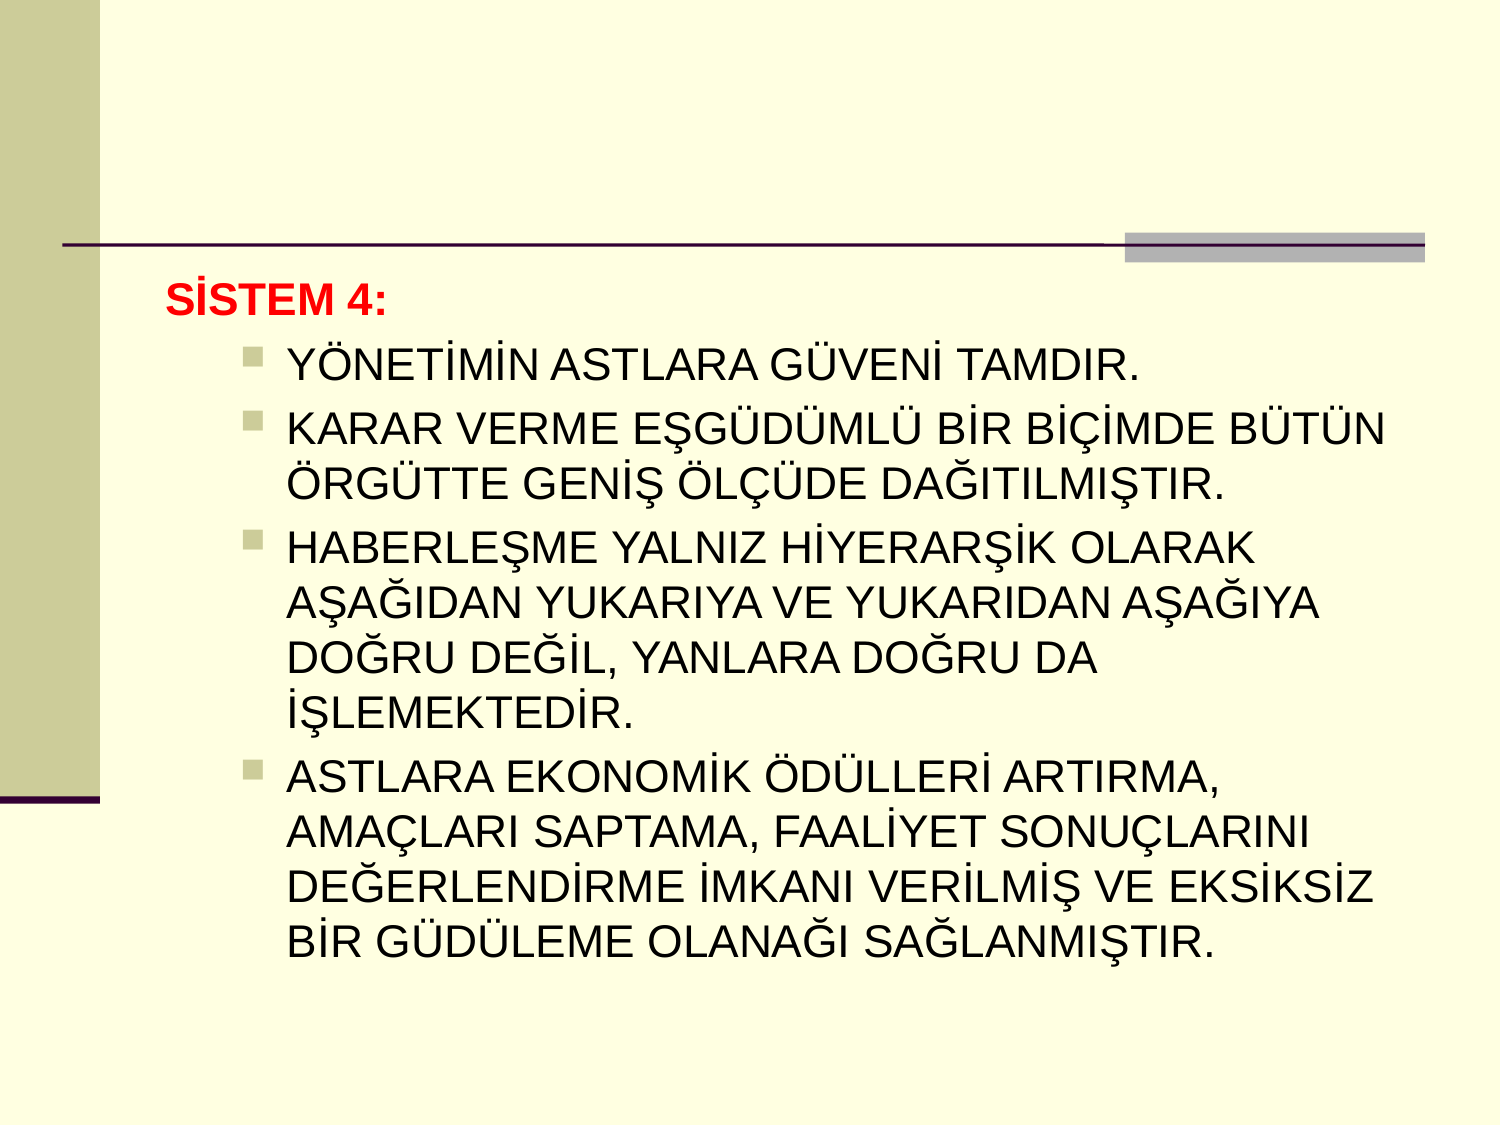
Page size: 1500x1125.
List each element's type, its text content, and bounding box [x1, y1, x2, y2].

list SİSTEM 4: YÖNETİMİN ASTLARA GÜVENİ TAMDIR. KARAR VERME EŞGÜDÜMLÜ BİR BİÇİMDE BÜTÜN ÖRGÜTTE GENİŞ ÖLÇÜDE DAĞITILMIŞTIR. HABERLEŞME YALNIZ HİYERARŞİK OLARAK AŞAĞIDAN YUKARIYA VE YUKARIDAN AŞAĞIYA DOĞRU DEĞİL, YANLARA DOĞRU DA İŞLEMEKTEDİR. ASTLARA EKONOMİK ÖDÜLLERİ ARTIRMA, AMAÇLARI SAPTAMA, FAALİYET SONUÇLARINI DEĞERLENDİRME İMKANI VERİLMİŞ VE EKSİKSİZ BİR GÜDÜLEME OLANAĞI SAĞLANMIŞTIR. [149, 262, 1426, 1071]
